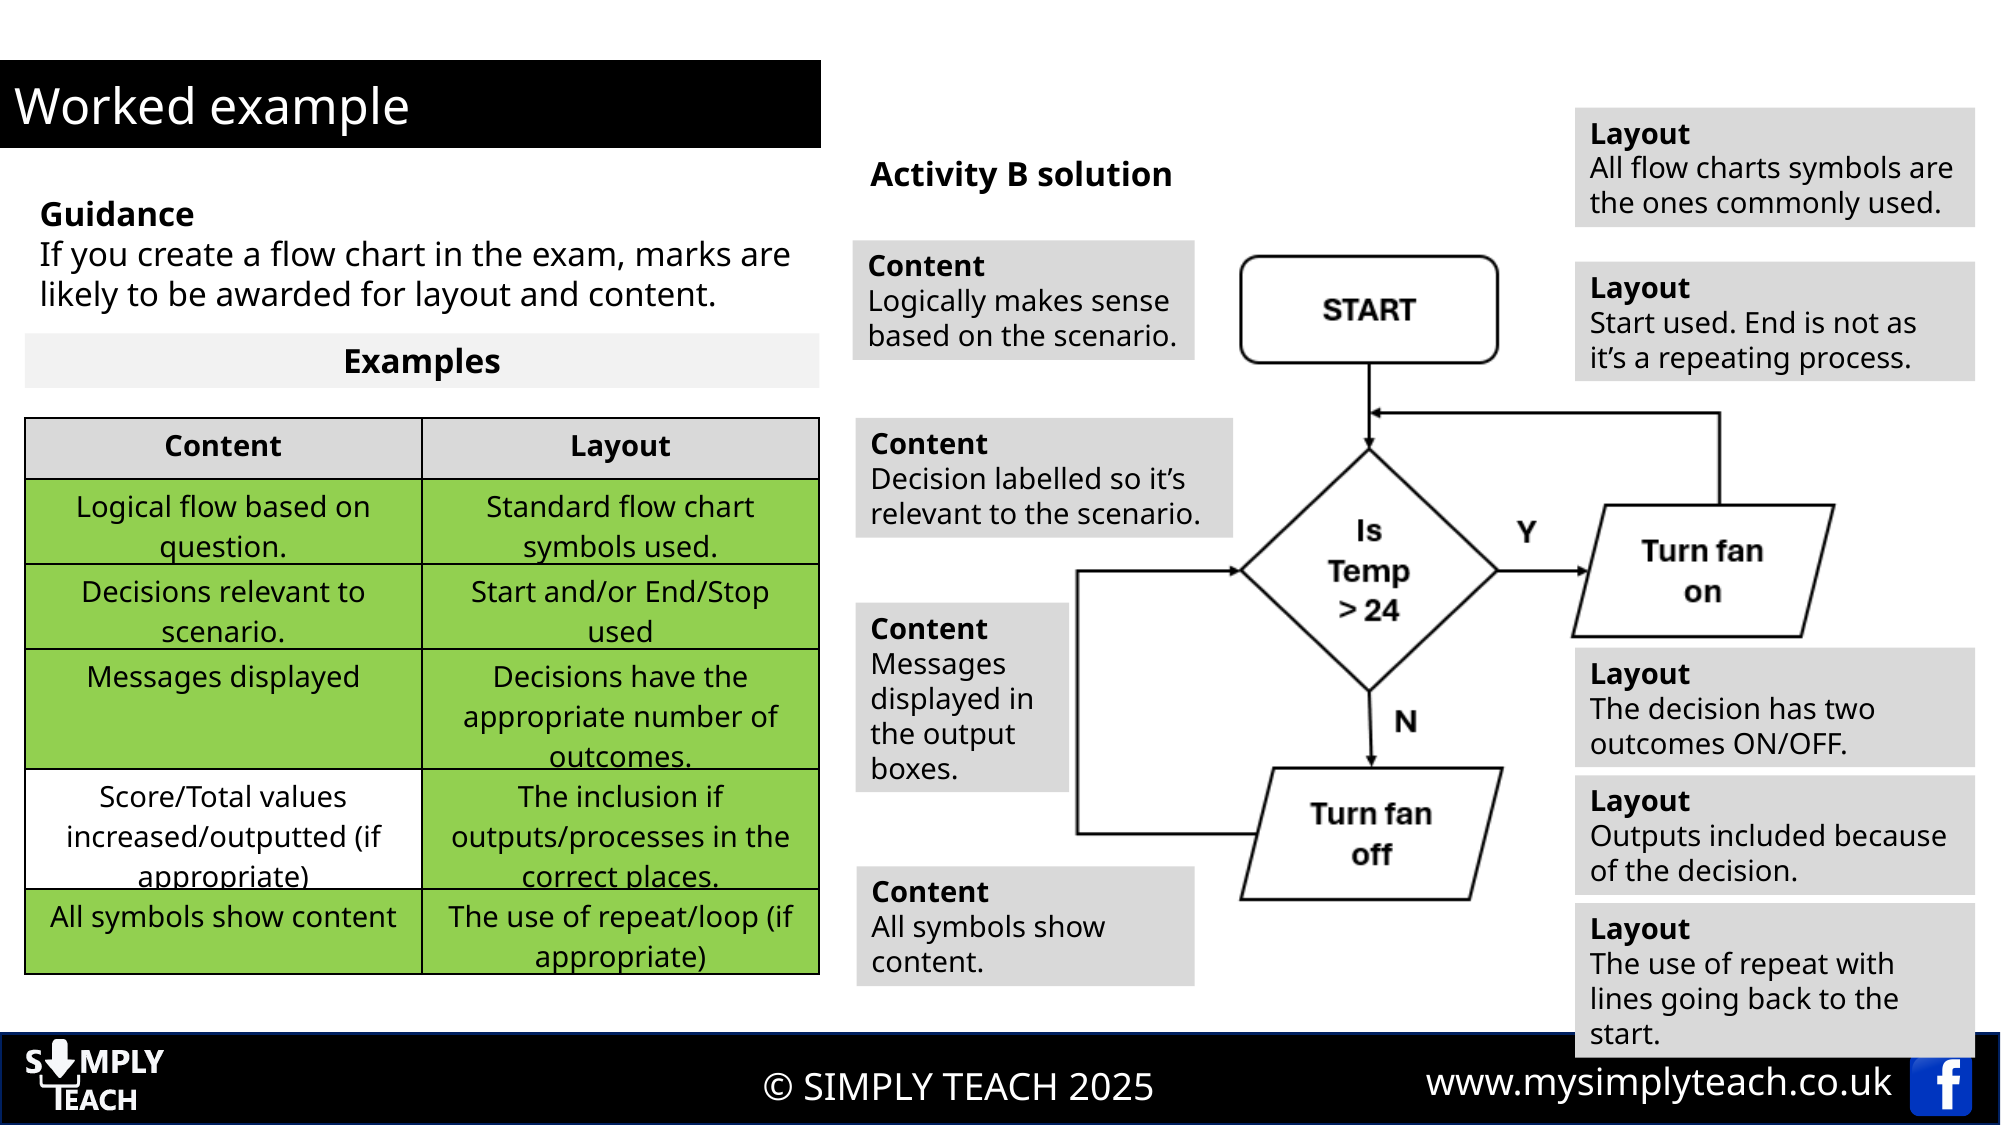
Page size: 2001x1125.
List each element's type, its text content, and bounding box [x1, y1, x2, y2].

table_header Layout [423, 419, 818, 478]
table_cell Start and/or End/Stop used [423, 565, 818, 648]
text_box Guidance If you create a flow chart in the exam, marks are likely to be awarded for layout and content. [24, 185, 820, 321]
table_cell Decisions relevant to scenario. [26, 565, 421, 648]
table_cell The inclusion if outputs/processes in the correct places. [423, 770, 818, 888]
text_box Layout The use of repeat with lines going back to the start. [1575, 903, 1976, 1058]
text_box Content Decision labelled so it’s relevant to the scenario. [855, 417, 1018, 538]
table_cell Decisions have the appropriate number of outcomes. [423, 650, 818, 768]
text_box Layout The decision has two outcomes ON/OFF. [1853, 647, 1976, 768]
text_box Activity B solution [855, 146, 1575, 201]
text_box Layout All flow charts symbols are the ones commonly used. [1575, 107, 1976, 228]
table_cell Standard flow chart symbols used. [423, 480, 818, 563]
text_box Content All symbols show content. [856, 866, 1195, 987]
table_cell Score/Total values increased/outputted (if appropriate) [26, 770, 421, 888]
table_cell Logical flow based on question. [26, 480, 421, 563]
text_box Content Logically makes sense based on the scenario. [852, 240, 1195, 360]
table_cell Messages displayed [26, 650, 421, 768]
table_header Content [26, 419, 421, 478]
picture [1907, 1058, 1975, 1119]
text_box Worked example [0, 60, 821, 148]
picture [1018, 241, 1853, 965]
text_box Content Messages displayed in the output boxes. [855, 602, 1018, 793]
picture [15, 1033, 182, 1122]
text_box Layout Start used. End is not as it’s a repeating process. [1853, 261, 1976, 382]
text_box Layout Outputs included because of the decision. [1853, 775, 1976, 895]
table_cell All symbols show content [26, 890, 421, 973]
table_cell The use of repeat/loop (if appropriate) [423, 890, 818, 973]
text_box Examples [24, 333, 820, 388]
